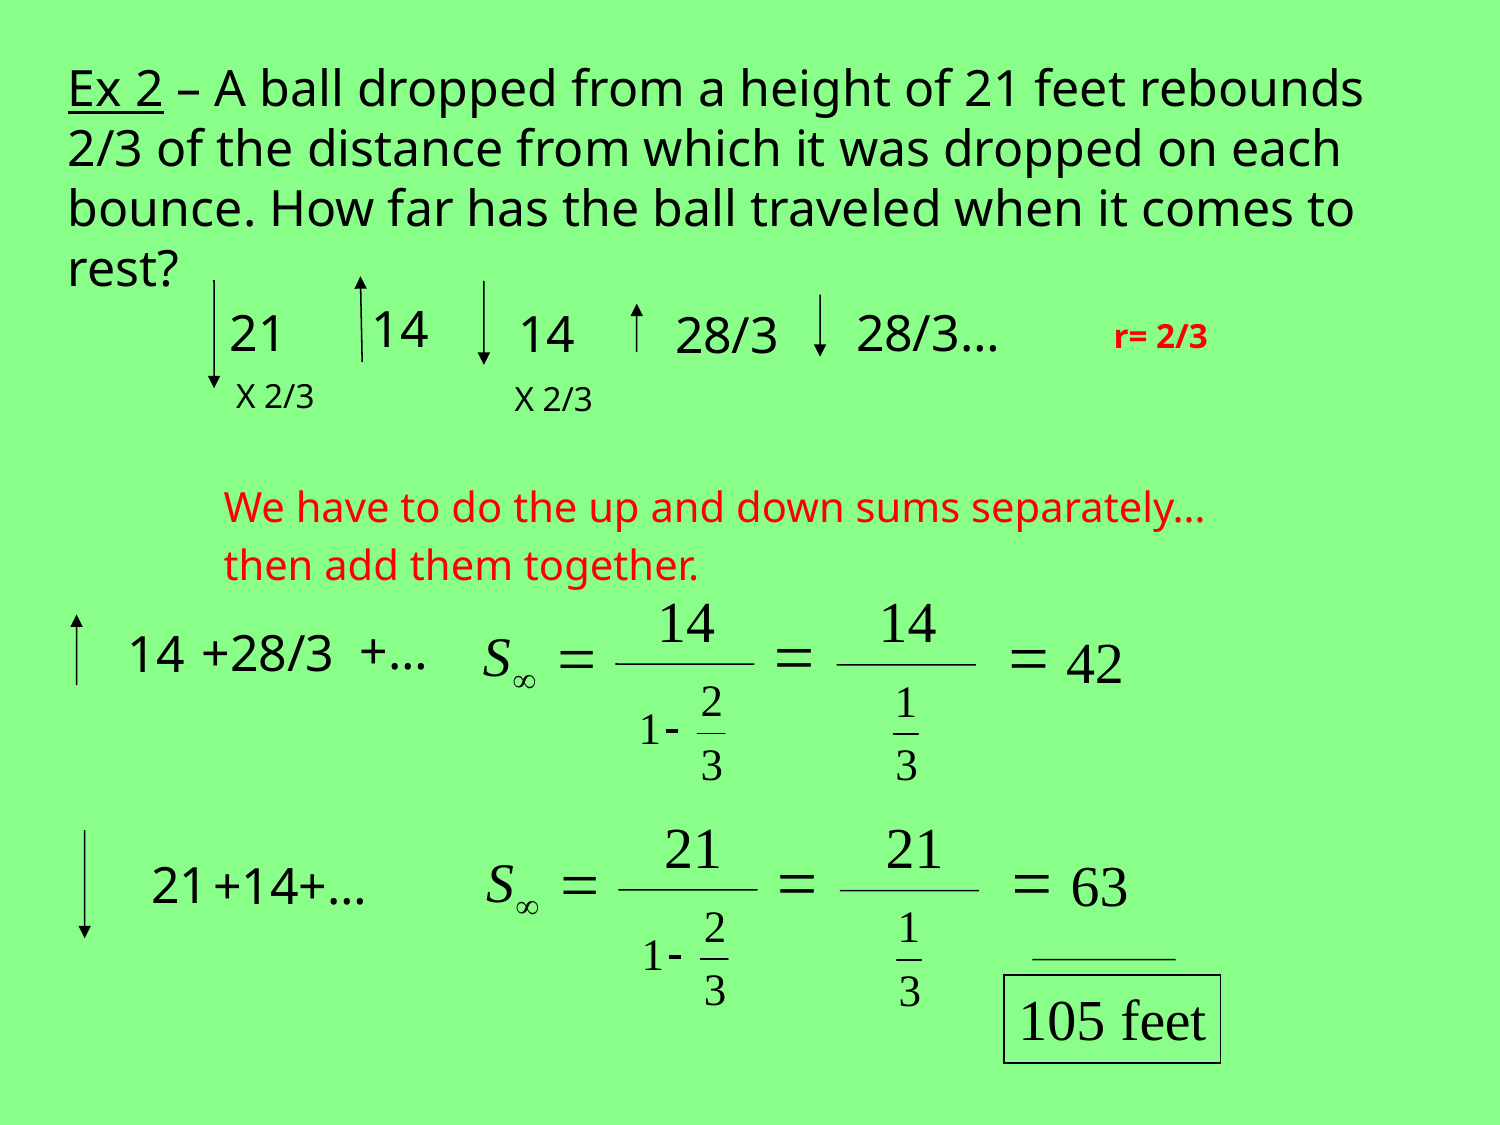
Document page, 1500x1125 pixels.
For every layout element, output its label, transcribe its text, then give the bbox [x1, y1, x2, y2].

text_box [655, 814, 729, 879]
text_box +… [345, 612, 443, 688]
text_box [70, 614, 83, 686]
text_box We have to do the up and down sums separately… then add them together. [208, 473, 1227, 599]
text_box 14 [112, 615, 200, 691]
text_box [885, 673, 928, 791]
text_box X 2/3 [221, 367, 330, 423]
text_box +28/3 [186, 614, 350, 689]
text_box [999, 867, 1049, 912]
text_box Ex 2 – A ball dropped from a height of 21 feet rebounds 2/3 of the distance from which it was dropped on each bounce. How far has the ball traveled when it comes to rest? [53, 49, 1410, 305]
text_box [1056, 629, 1135, 694]
text_box 21 [136, 846, 198, 922]
text_box [813, 294, 827, 357]
text_box [207, 280, 221, 389]
text_box 21 [215, 294, 302, 369]
text_box r= 2/3 [1098, 307, 1223, 363]
text_box [78, 830, 91, 939]
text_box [473, 620, 596, 701]
text_box 14 [357, 290, 444, 366]
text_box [761, 641, 811, 686]
text_box [354, 276, 367, 290]
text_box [765, 866, 814, 911]
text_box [1015, 986, 1219, 1055]
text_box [875, 589, 944, 653]
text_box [476, 846, 599, 927]
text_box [636, 673, 735, 791]
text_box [1062, 853, 1136, 922]
text_box [1003, 975, 1221, 1064]
text_box 14 [503, 295, 590, 370]
text_box [477, 280, 491, 365]
text_box X 2/3 [499, 370, 609, 426]
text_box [889, 899, 931, 1017]
text_box 28/3 [660, 296, 794, 371]
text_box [876, 815, 950, 879]
text_box +14+… [198, 846, 382, 922]
text_box [630, 303, 643, 353]
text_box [639, 898, 738, 1016]
text_box 28/3… [841, 294, 1015, 370]
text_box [996, 641, 1046, 686]
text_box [654, 588, 723, 653]
